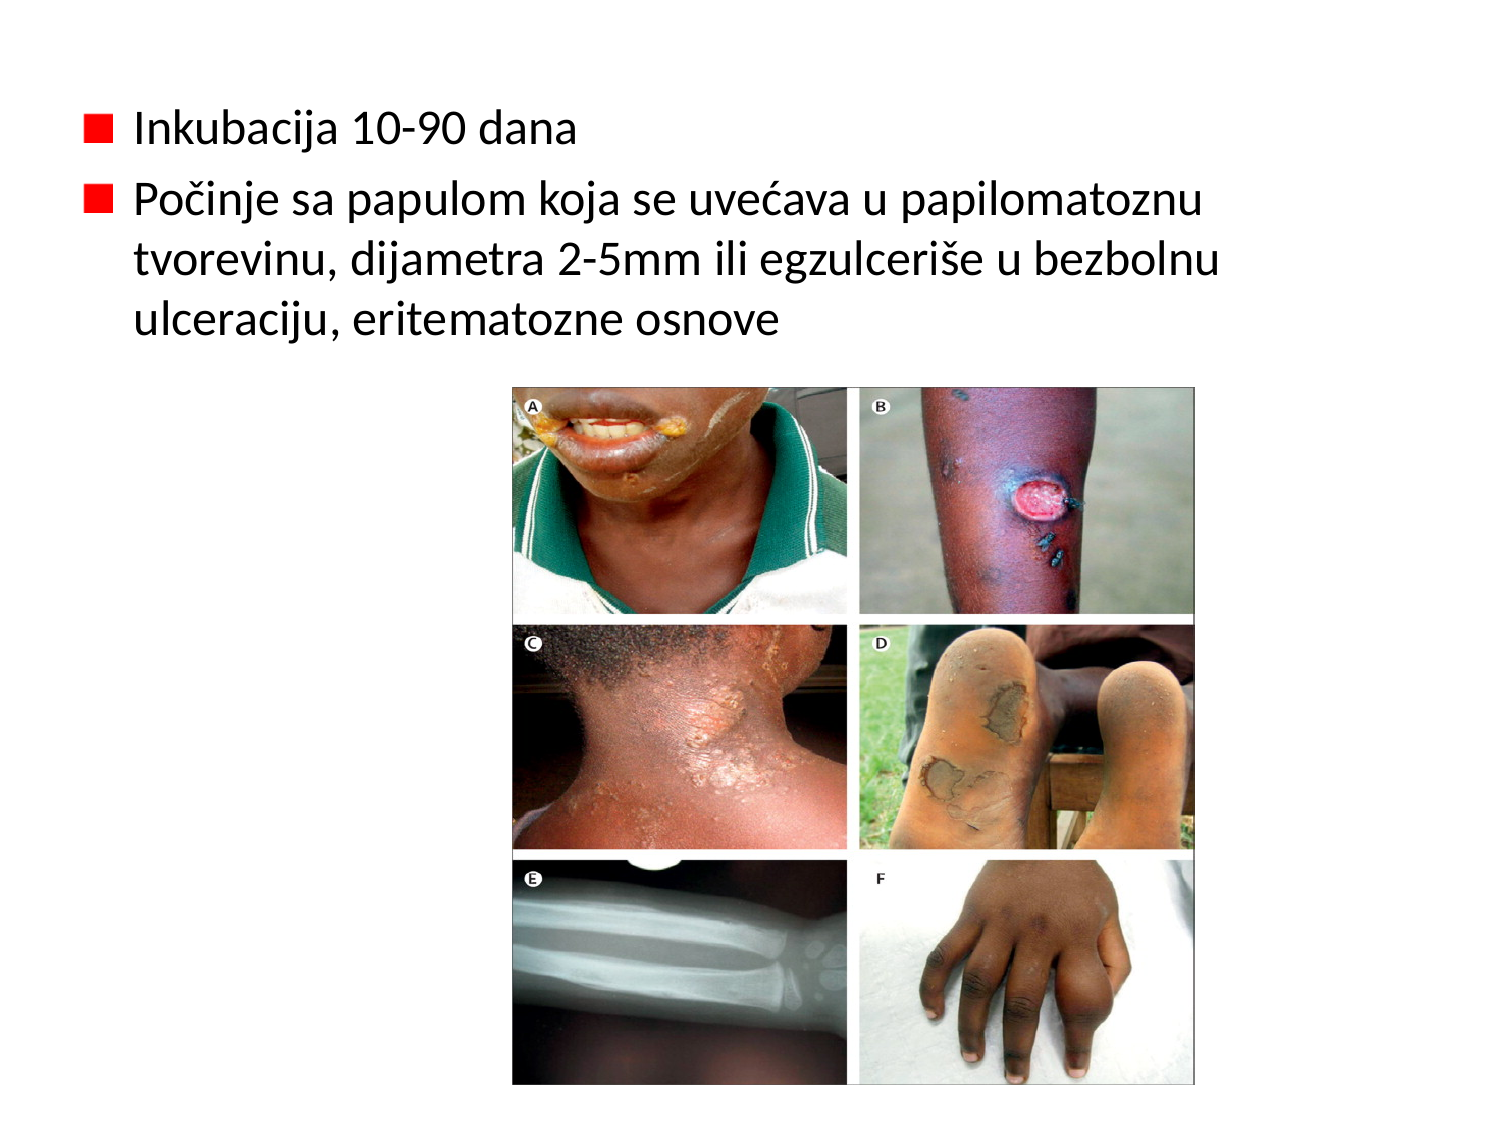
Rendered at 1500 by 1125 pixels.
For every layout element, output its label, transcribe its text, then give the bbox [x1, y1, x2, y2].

picture [77, 177, 113, 213]
picture [77, 107, 113, 143]
list Inkubacija 10-90 dana Počinje sa papulom koja se uvećava u papilomatoznu tvorevinu, dijametra 2-5mm ili egzulceriše u bezbolnu ulceraciju, eritematozne osnove [62, 87, 1413, 943]
picture [512, 387, 1195, 1085]
